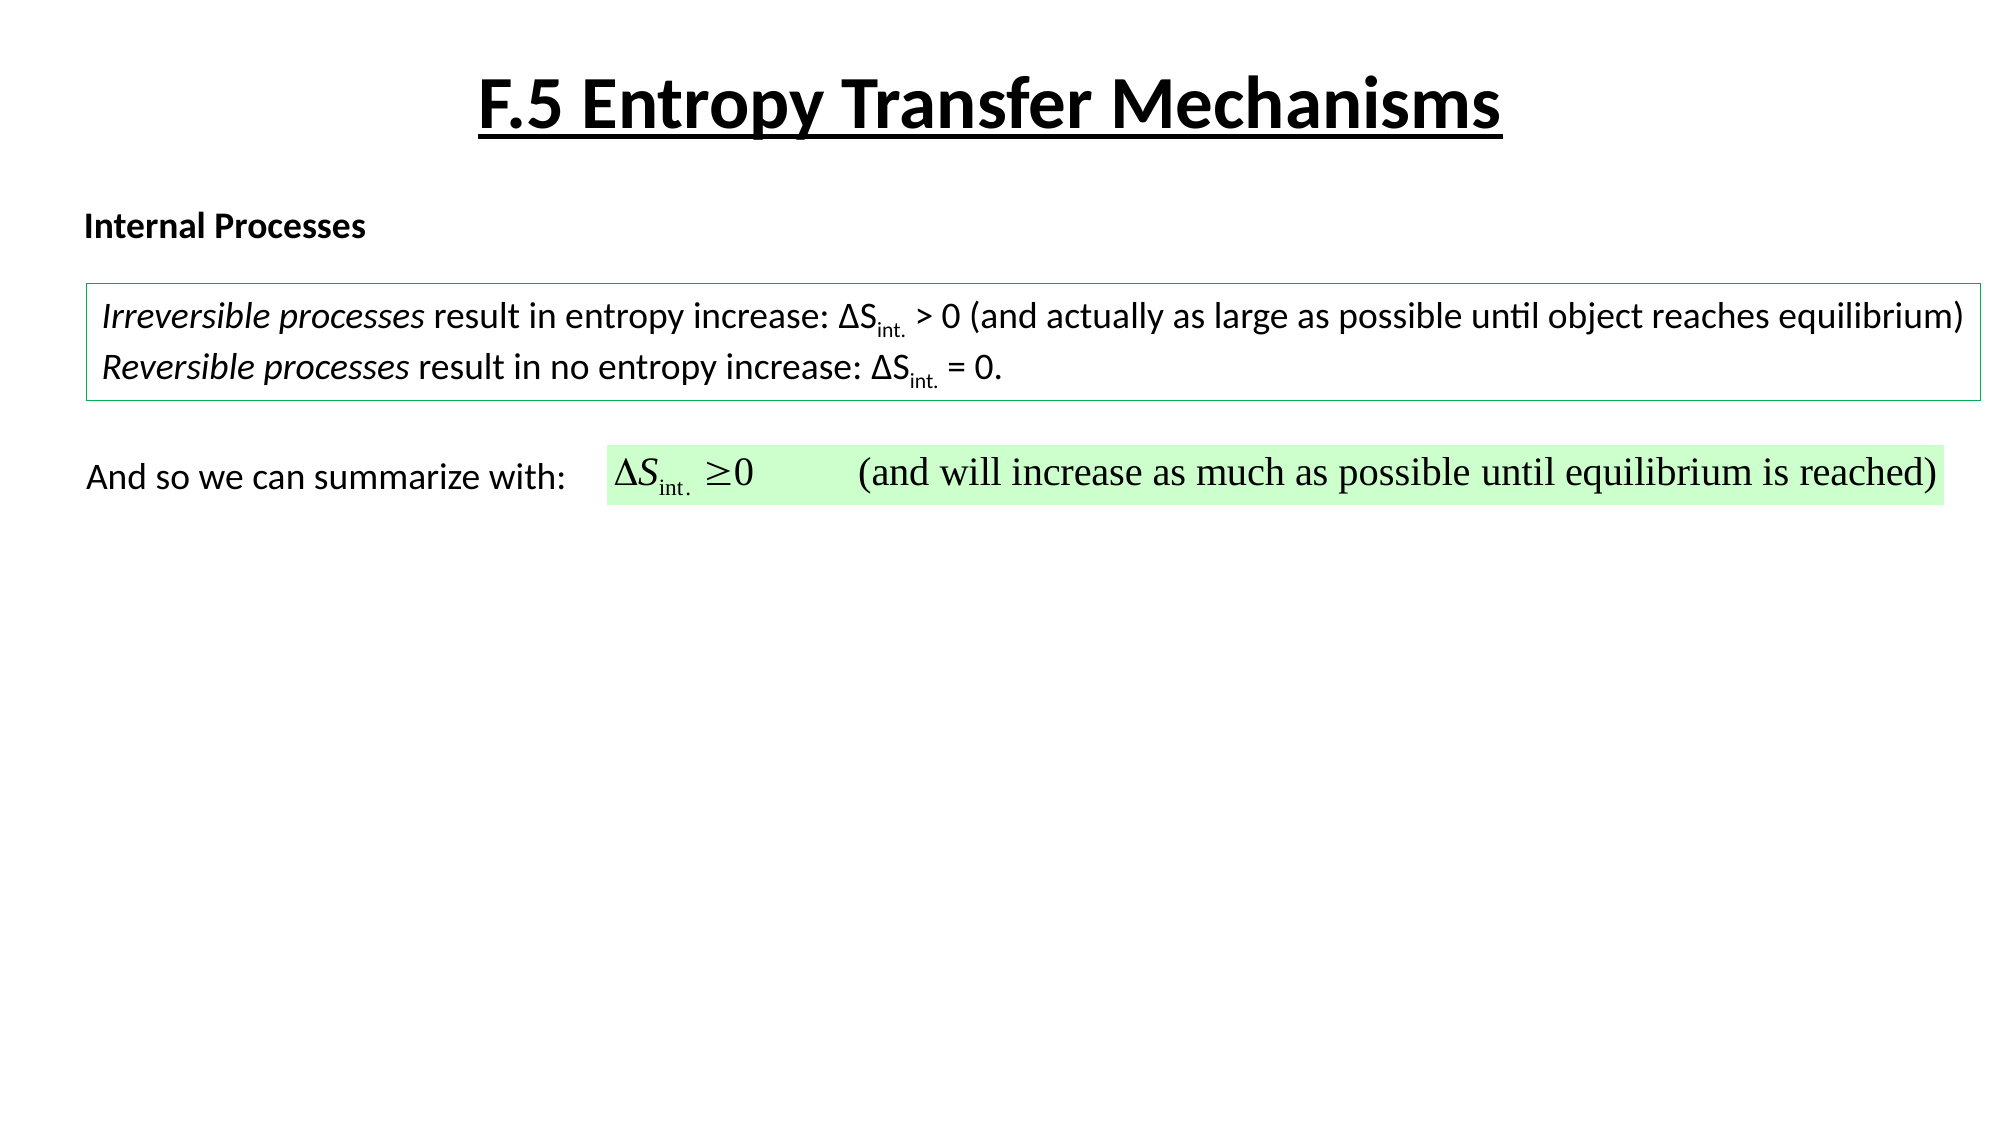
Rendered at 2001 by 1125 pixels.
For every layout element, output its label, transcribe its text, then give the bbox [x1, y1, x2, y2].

text_box Internal Processes [69, 193, 382, 254]
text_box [607, 444, 1944, 506]
text_box Irreversible processes result in entropy increase: ΔSint. > 0 (and actually as large as possible until object reaches equilibrium) Reversible processes result in no entropy increase: ΔSint. = 0. [86, 283, 1981, 401]
text_box And so we can summarize with: [71, 444, 583, 505]
text_box F.5 Entropy Transfer Mechanisms [463, 56, 1734, 168]
